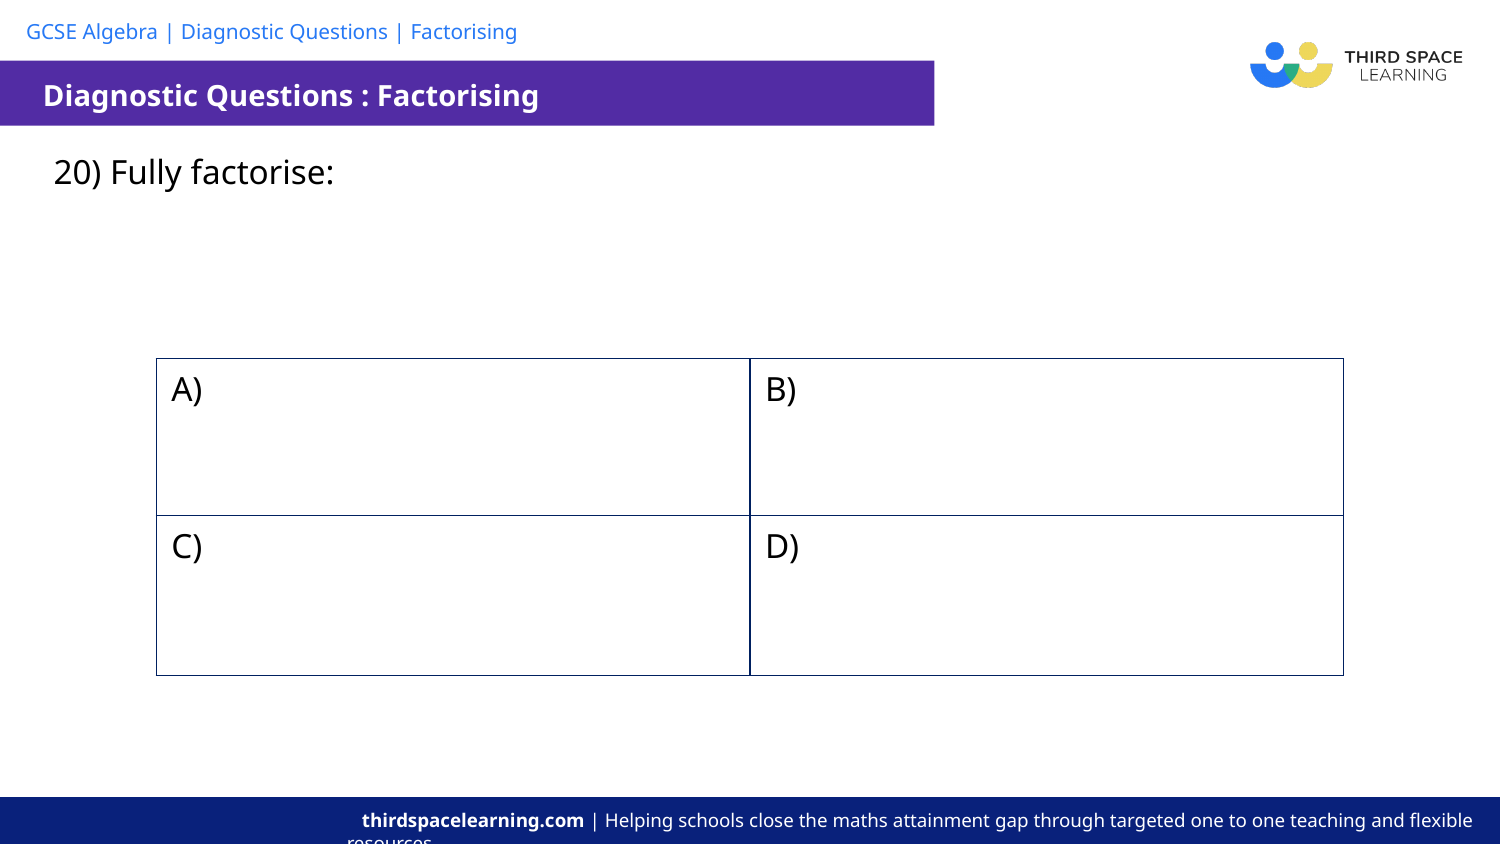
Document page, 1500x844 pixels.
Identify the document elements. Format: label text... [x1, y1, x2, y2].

picture [1250, 33, 1465, 99]
text_box Diagnostic Questions : Factorising [27, 61, 849, 127]
